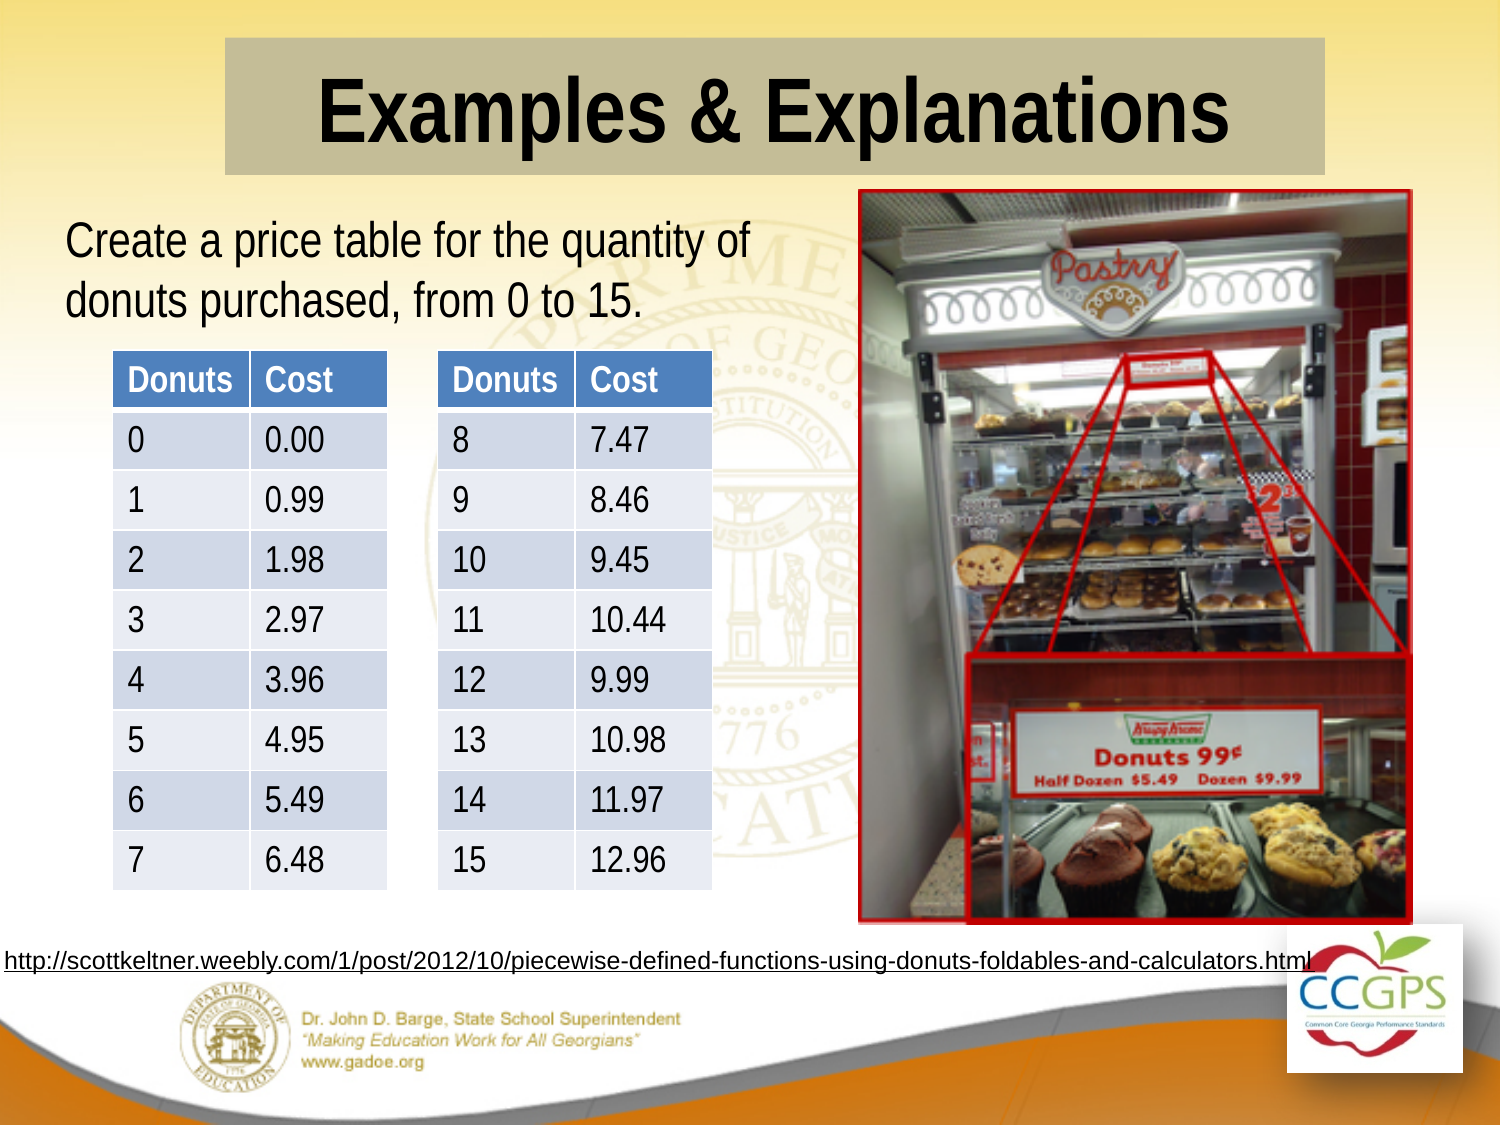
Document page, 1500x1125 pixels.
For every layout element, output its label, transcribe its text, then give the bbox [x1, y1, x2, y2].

picture [0, 0, 1500, 1125]
table_cell 6 [113, 771, 249, 830]
table_header Donuts [438, 351, 574, 407]
table_cell 12.96 [576, 831, 712, 890]
table_cell 9.99 [576, 651, 712, 709]
table_header Cost [576, 351, 712, 407]
table_cell 10 [438, 531, 574, 589]
text_box http://scottkeltner.weebly.com/1/post/2012/10/piecewise-defined-functions-using-donuts-foldables-and-calculators.html [0, 937, 1282, 982]
table_cell 1 [113, 471, 249, 529]
table_cell 1.98 [251, 531, 387, 589]
table_cell 8.46 [576, 471, 712, 529]
table_cell 14 [438, 771, 574, 830]
table_cell 2 [113, 531, 249, 589]
table_header Donuts [113, 351, 249, 407]
table_cell 6.48 [251, 831, 387, 890]
table_cell 0.99 [251, 471, 387, 529]
table_cell 4 [113, 651, 249, 709]
table_cell 0.00 [251, 413, 387, 469]
title Examples & Explanations [224, 37, 1326, 176]
table_cell 7.47 [576, 413, 712, 469]
table_cell 15 [438, 831, 574, 890]
table_cell 2.97 [251, 591, 387, 649]
table_cell 12 [438, 651, 574, 709]
table_header Cost [251, 351, 387, 407]
table_cell 11 [438, 591, 574, 649]
table_cell 9.45 [576, 531, 712, 589]
table_cell 8 [438, 413, 574, 469]
table_cell 10.44 [576, 591, 712, 649]
table_cell 9 [438, 471, 574, 529]
table_cell 10.98 [576, 711, 712, 770]
table_cell 11.97 [576, 771, 712, 830]
table_cell 4.95 [251, 711, 387, 770]
subtitle Create a price table for the quantity of donuts purchased, from 0 to 15. [49, 199, 853, 926]
table_cell 13 [438, 711, 574, 770]
table_cell 3.96 [251, 651, 387, 709]
table_cell 3 [113, 591, 249, 649]
table_cell 7 [113, 831, 249, 890]
table_cell 0 [113, 413, 249, 469]
table_cell 5.49 [251, 771, 387, 830]
table_cell 5 [113, 711, 249, 770]
